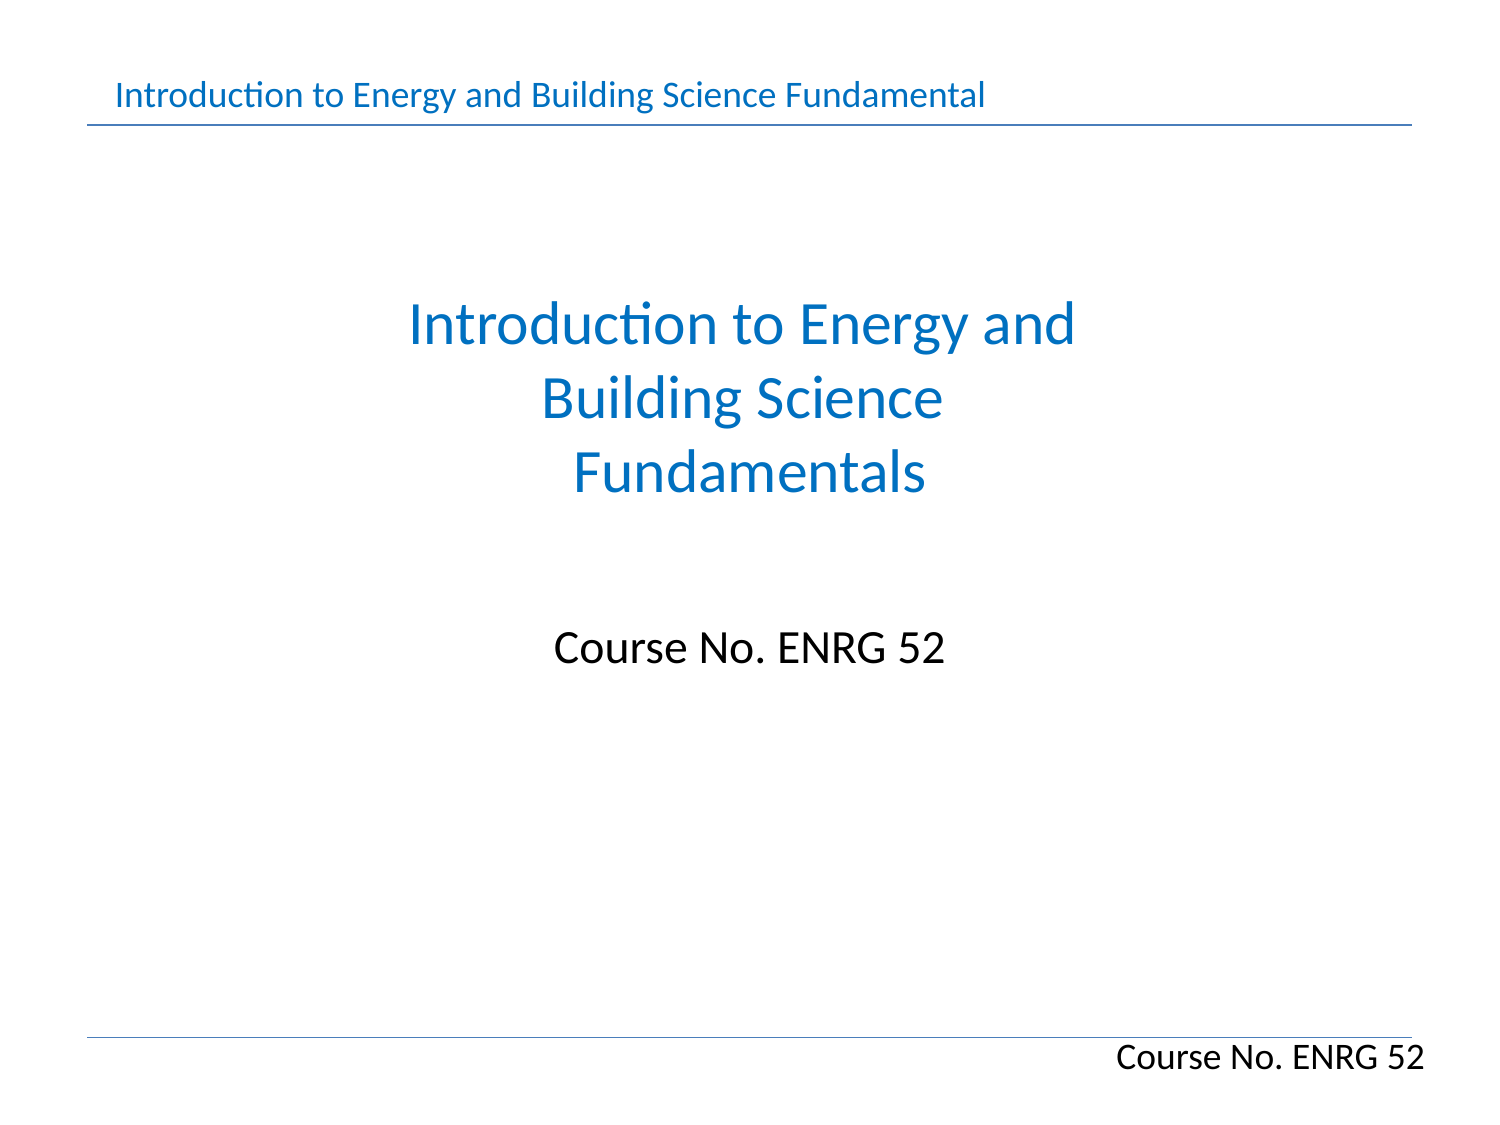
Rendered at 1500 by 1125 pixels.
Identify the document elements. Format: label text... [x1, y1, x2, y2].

title Introduction to Energy and Building Science Fundamentals Course No. ENRG 52 [112, 275, 1388, 763]
